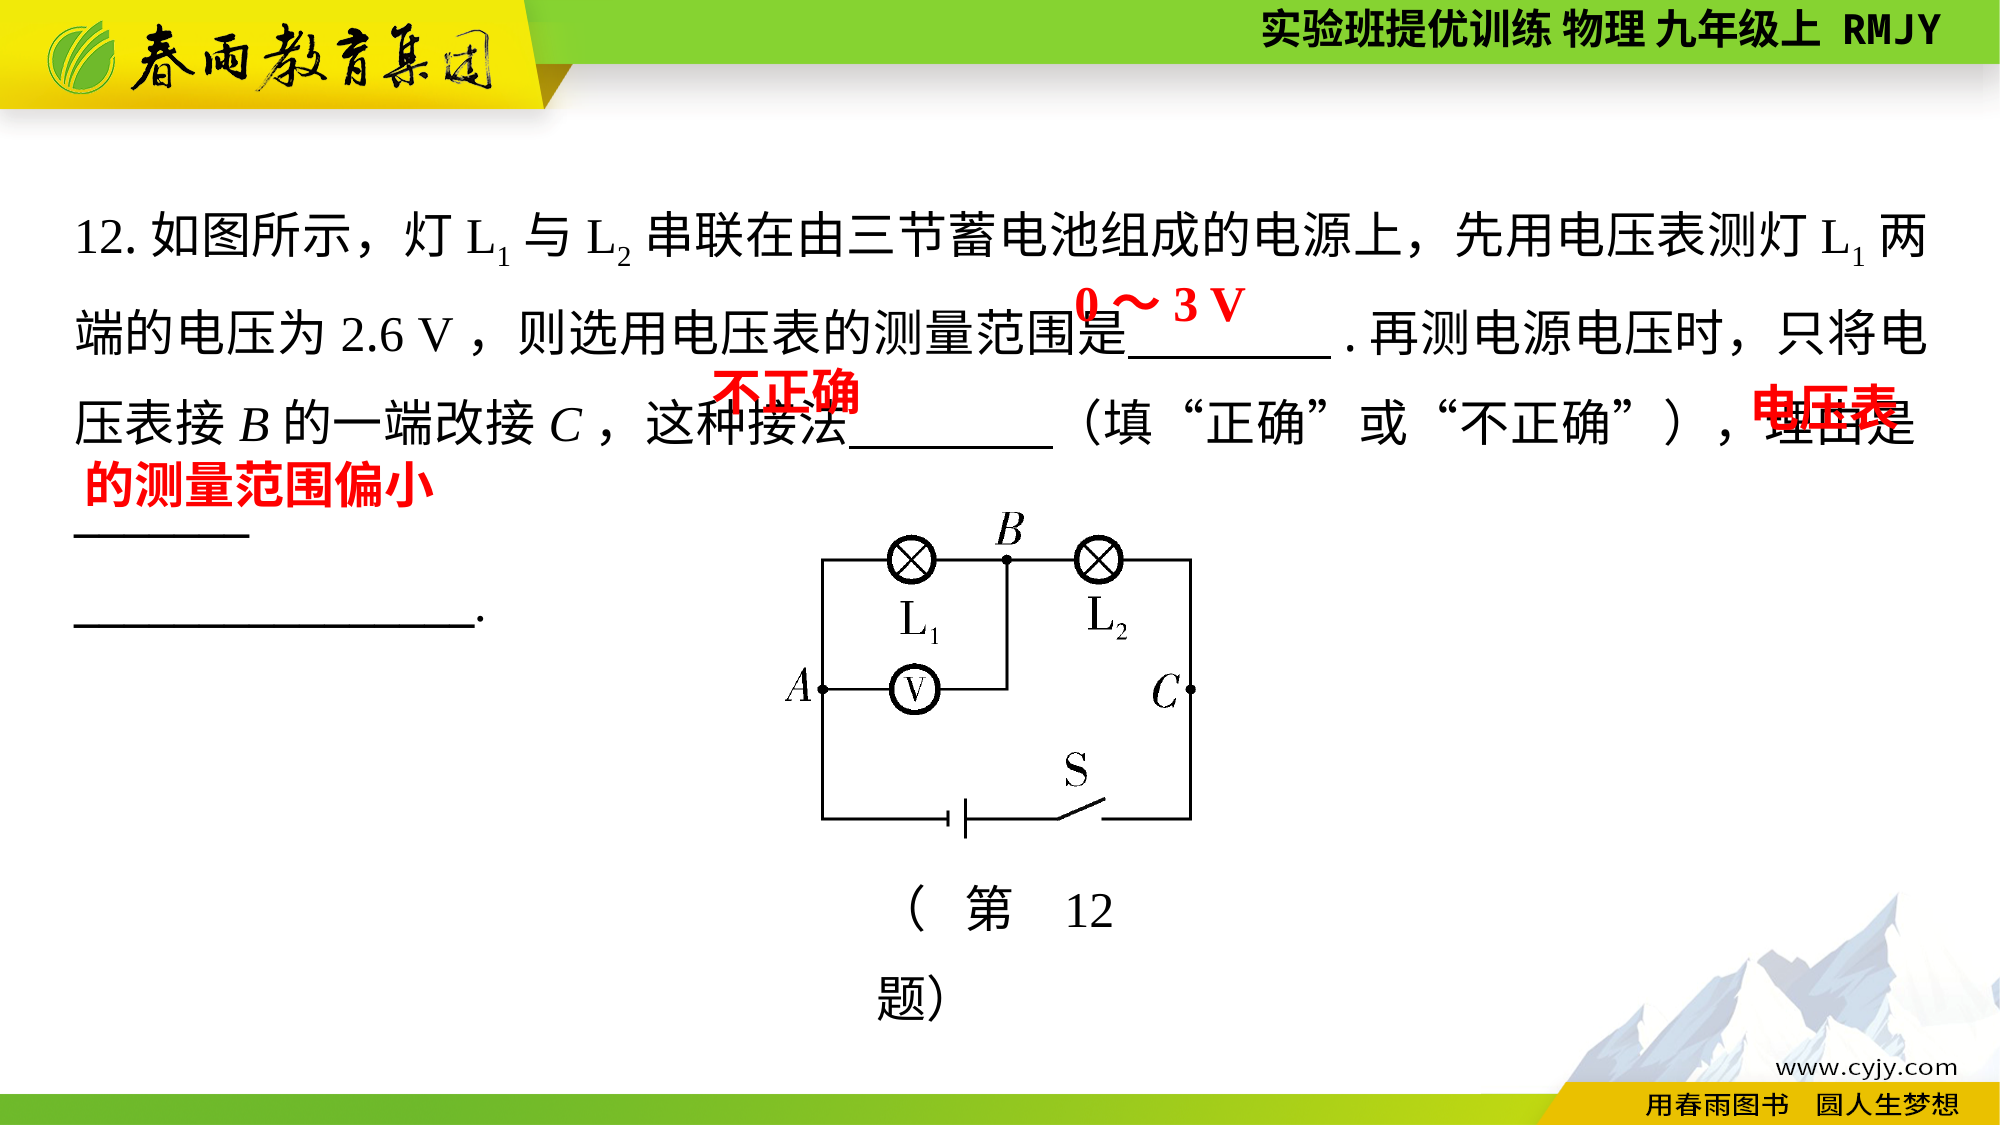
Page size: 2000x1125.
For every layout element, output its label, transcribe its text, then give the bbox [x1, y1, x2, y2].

text_box 电压表 [1734, 339, 1915, 445]
text_box 不正确 [696, 352, 877, 428]
text_box 的测量范围偏小 [70, 446, 450, 521]
text_box 0～3 V [1059, 264, 1261, 339]
text_box （第12题） [861, 849, 1142, 945]
list 12.如图所示，灯L1与L2串联在由三节蓄电池组成的电源上，先用电压表测灯L1两端的电压为2.6 V，则选用电压表的测量范围是 .再测电源电压时，只将电压表接B的一端改接C，这种接法 （填“正确”或“不正确”），理由是_______ ________________. [59, 162, 1944, 541]
picture [0, 0, 2000, 1125]
